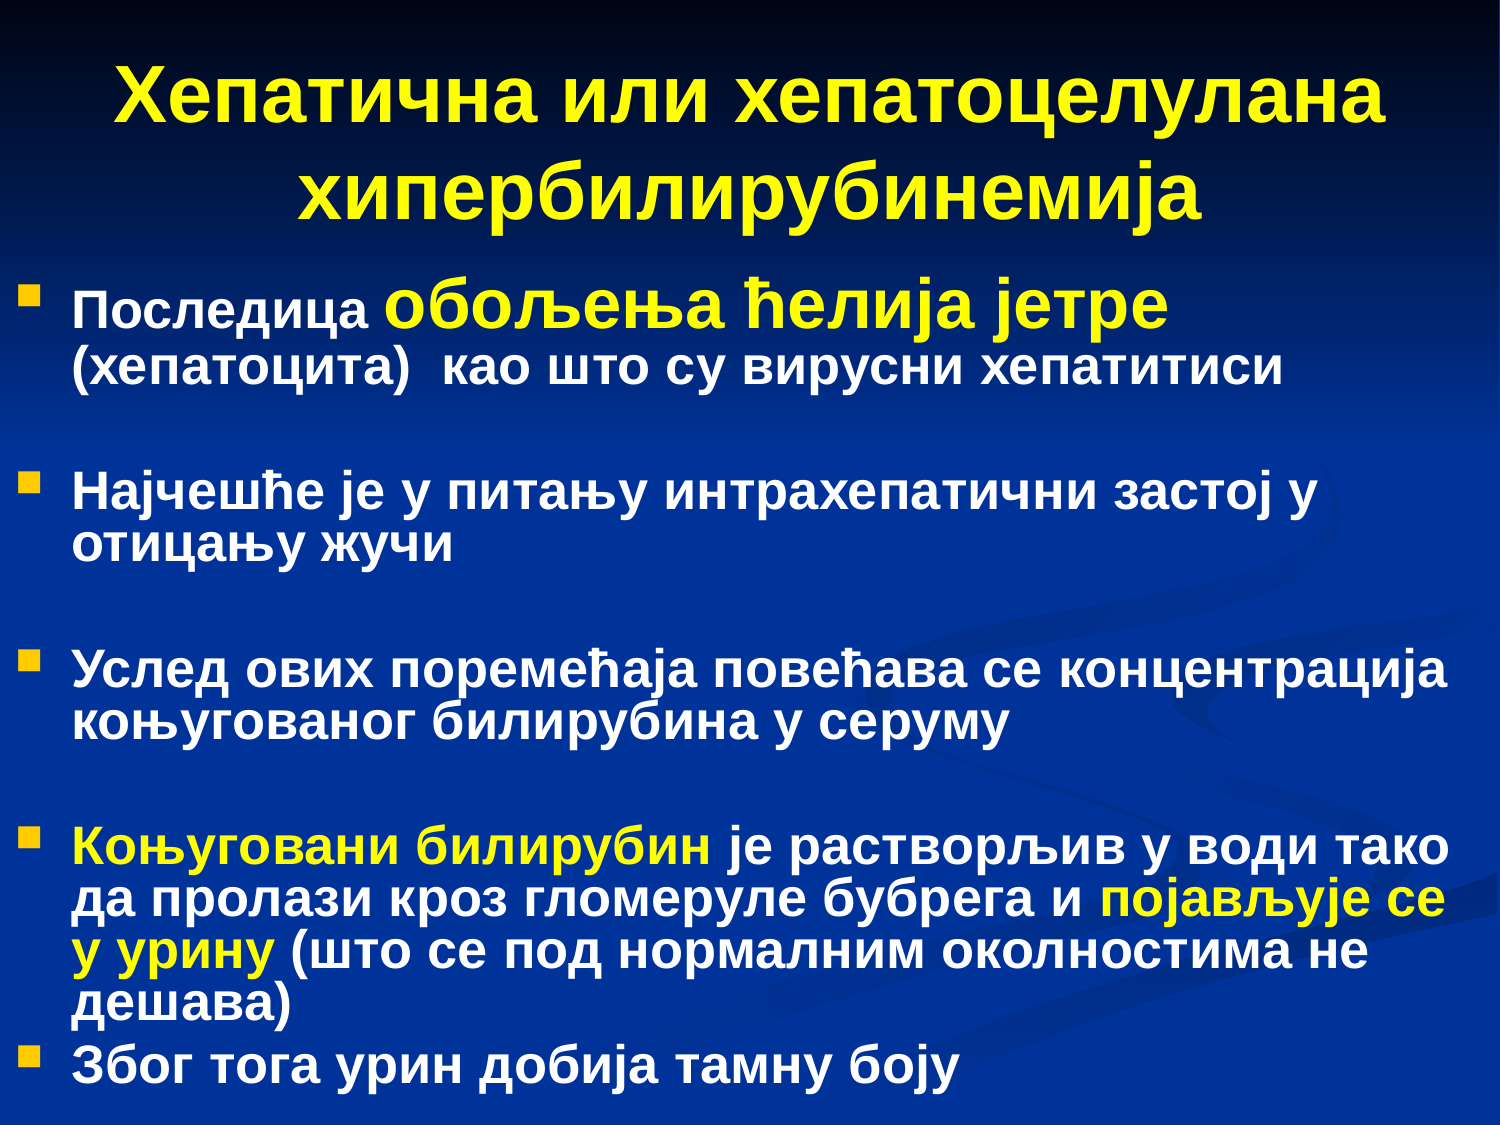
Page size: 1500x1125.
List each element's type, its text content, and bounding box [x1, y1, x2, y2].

list Последица обољења ћелија јетре (хепатоцита) као што су вирусни хепатитиси Најчешће је у питању интрахепатични застој у отицању жучи Услед ових поремећаја повећава се концентрација коњугованог билирубина у серуму Коњуговани билирубин је растворљив у води тако да пролази кроз гломеруле бубрега и појављује се у урину (што се под нормалним околностима не дешава) Због тога урин добија тамну боју [0, 266, 1500, 1125]
title Хепатична или хепатоцелулана хипербилирубинемија [74, 44, 1426, 233]
